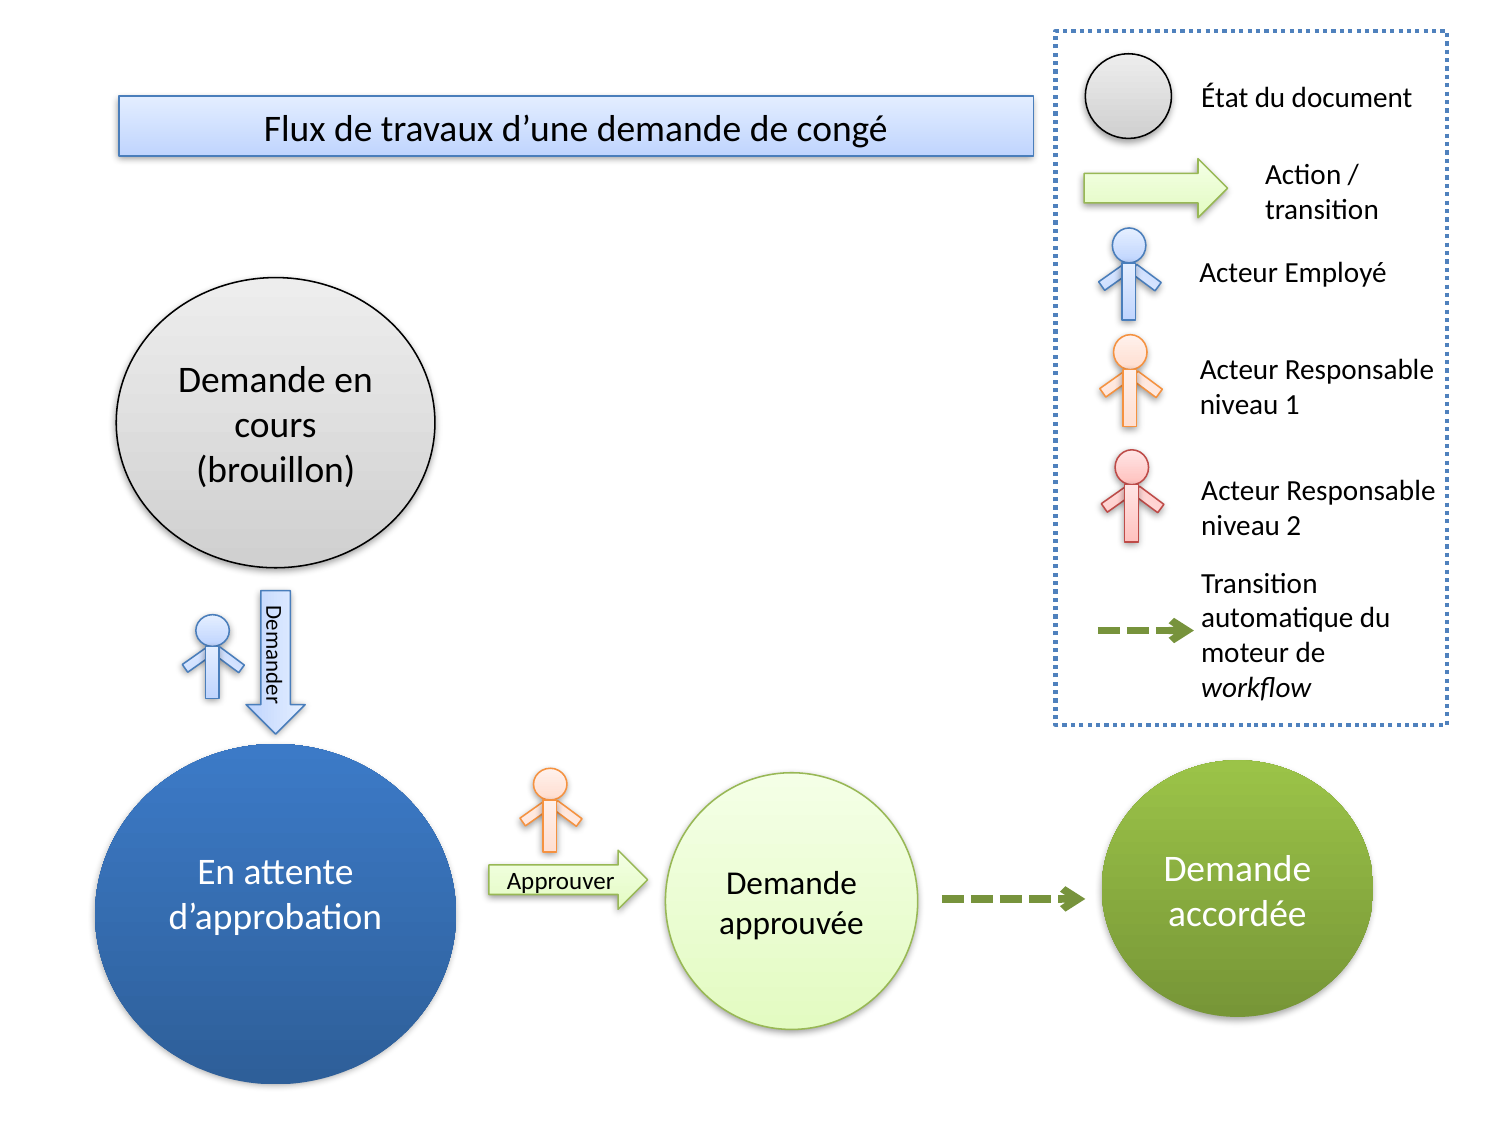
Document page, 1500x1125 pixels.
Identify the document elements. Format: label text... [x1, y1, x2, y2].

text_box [1101, 449, 1164, 543]
text_box Acteur Responsable niveau 1 [1447, 342, 1456, 428]
text_box Demande accordée [1101, 760, 1374, 1017]
text_box Demande approuvée [664, 771, 919, 1031]
text_box Acteur Responsable niveau 2 [1447, 464, 1458, 549]
text_box [1084, 52, 1173, 140]
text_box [519, 767, 583, 853]
text_box État du document [1186, 70, 1428, 121]
text_box Approuver [488, 849, 649, 910]
text_box Demander [245, 589, 306, 735]
text_box [1053, 29, 1449, 727]
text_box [1098, 227, 1162, 321]
text_box En attente d’approbation [95, 744, 457, 1085]
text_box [1099, 334, 1163, 427]
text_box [181, 614, 245, 699]
text_box Demande en cours (brouillon) [115, 276, 436, 569]
text_box Flux de travaux d’une demande de congé [118, 95, 1034, 157]
